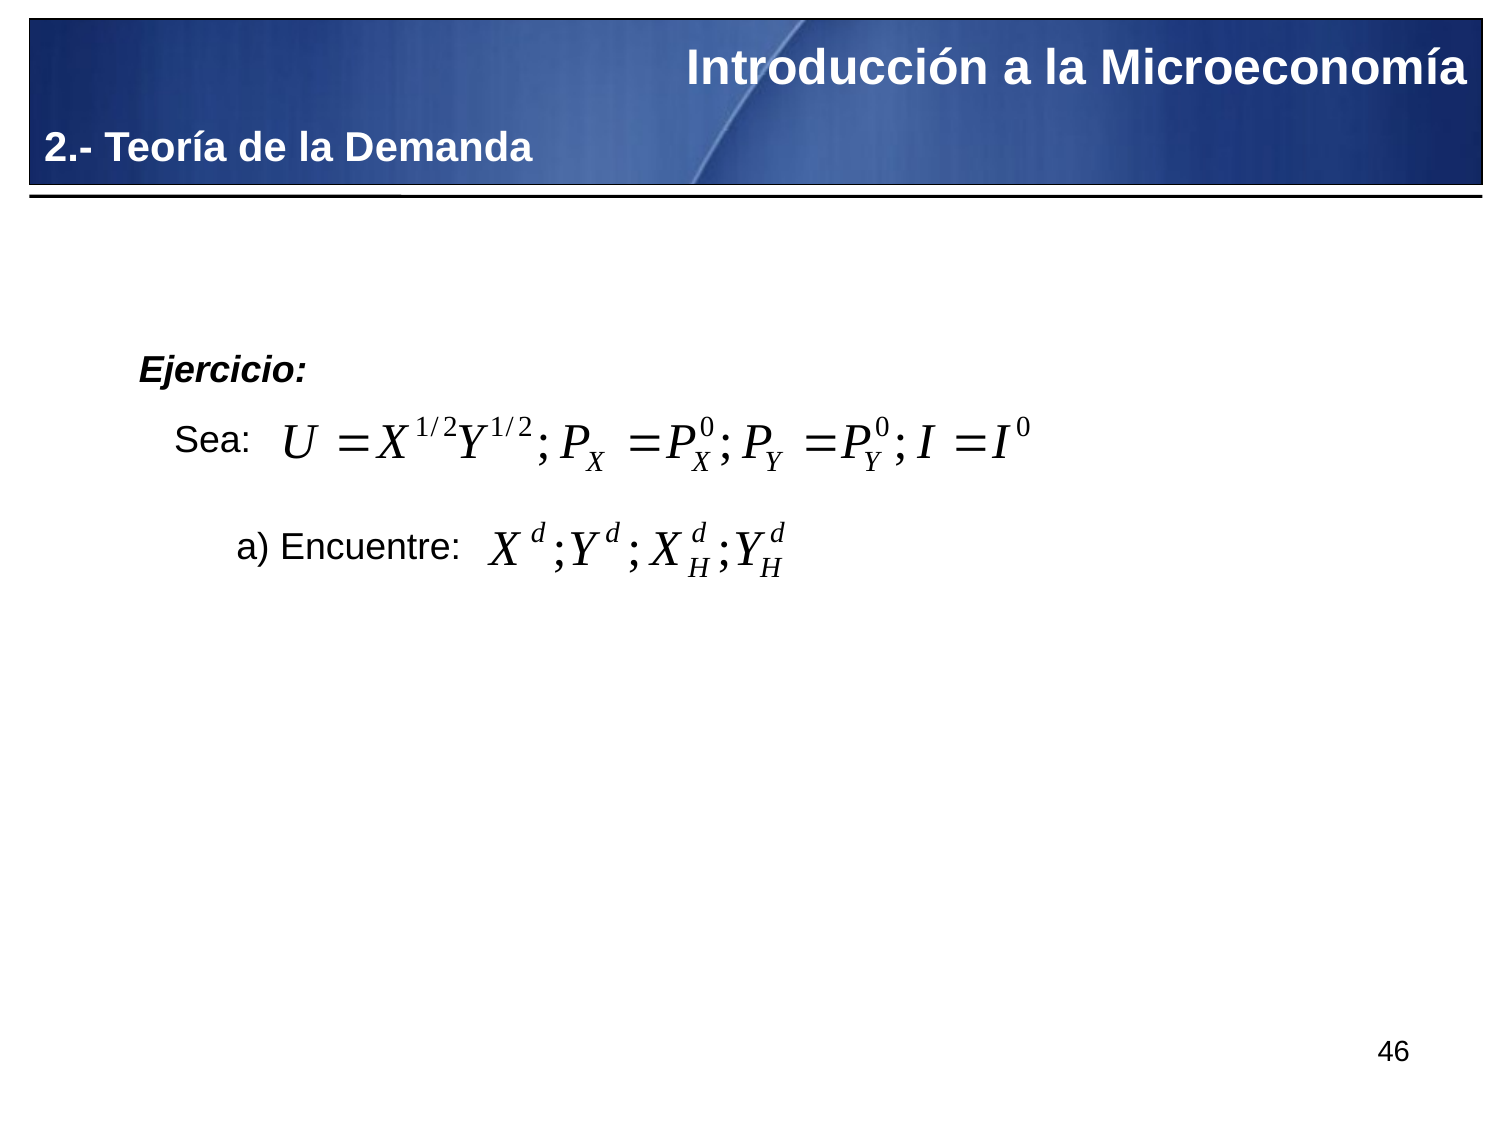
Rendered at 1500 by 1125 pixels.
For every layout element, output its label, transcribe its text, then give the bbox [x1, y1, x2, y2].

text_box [478, 510, 795, 587]
text_box Introducción a la Microeconomía [608, 26, 1483, 102]
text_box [277, 404, 1040, 480]
text_box a) Encuentre: [221, 514, 474, 574]
text_box Sea: [159, 408, 273, 468]
text_box Ejercicio: [123, 337, 337, 397]
text_box 2.- Teoría de la Demanda [29, 112, 585, 178]
text_box [29, 19, 1483, 185]
slide_number 46 [1074, 1024, 1426, 1103]
